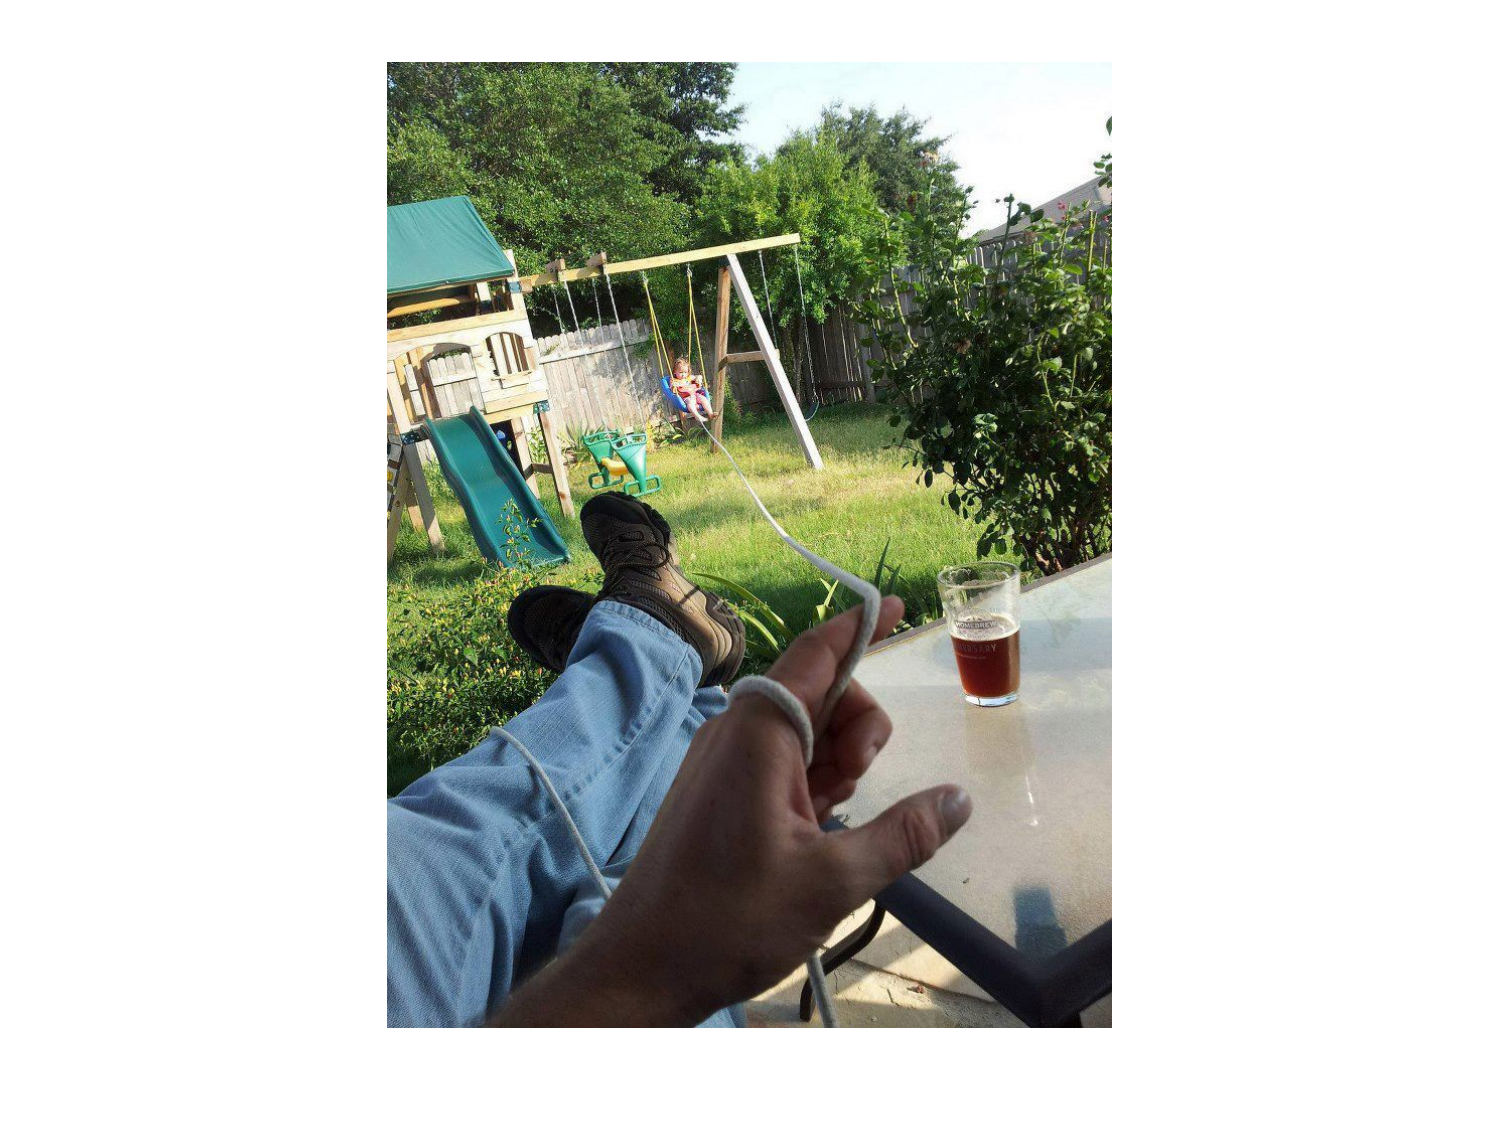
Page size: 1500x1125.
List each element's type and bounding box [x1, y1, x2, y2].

picture [387, 62, 1112, 1028]
